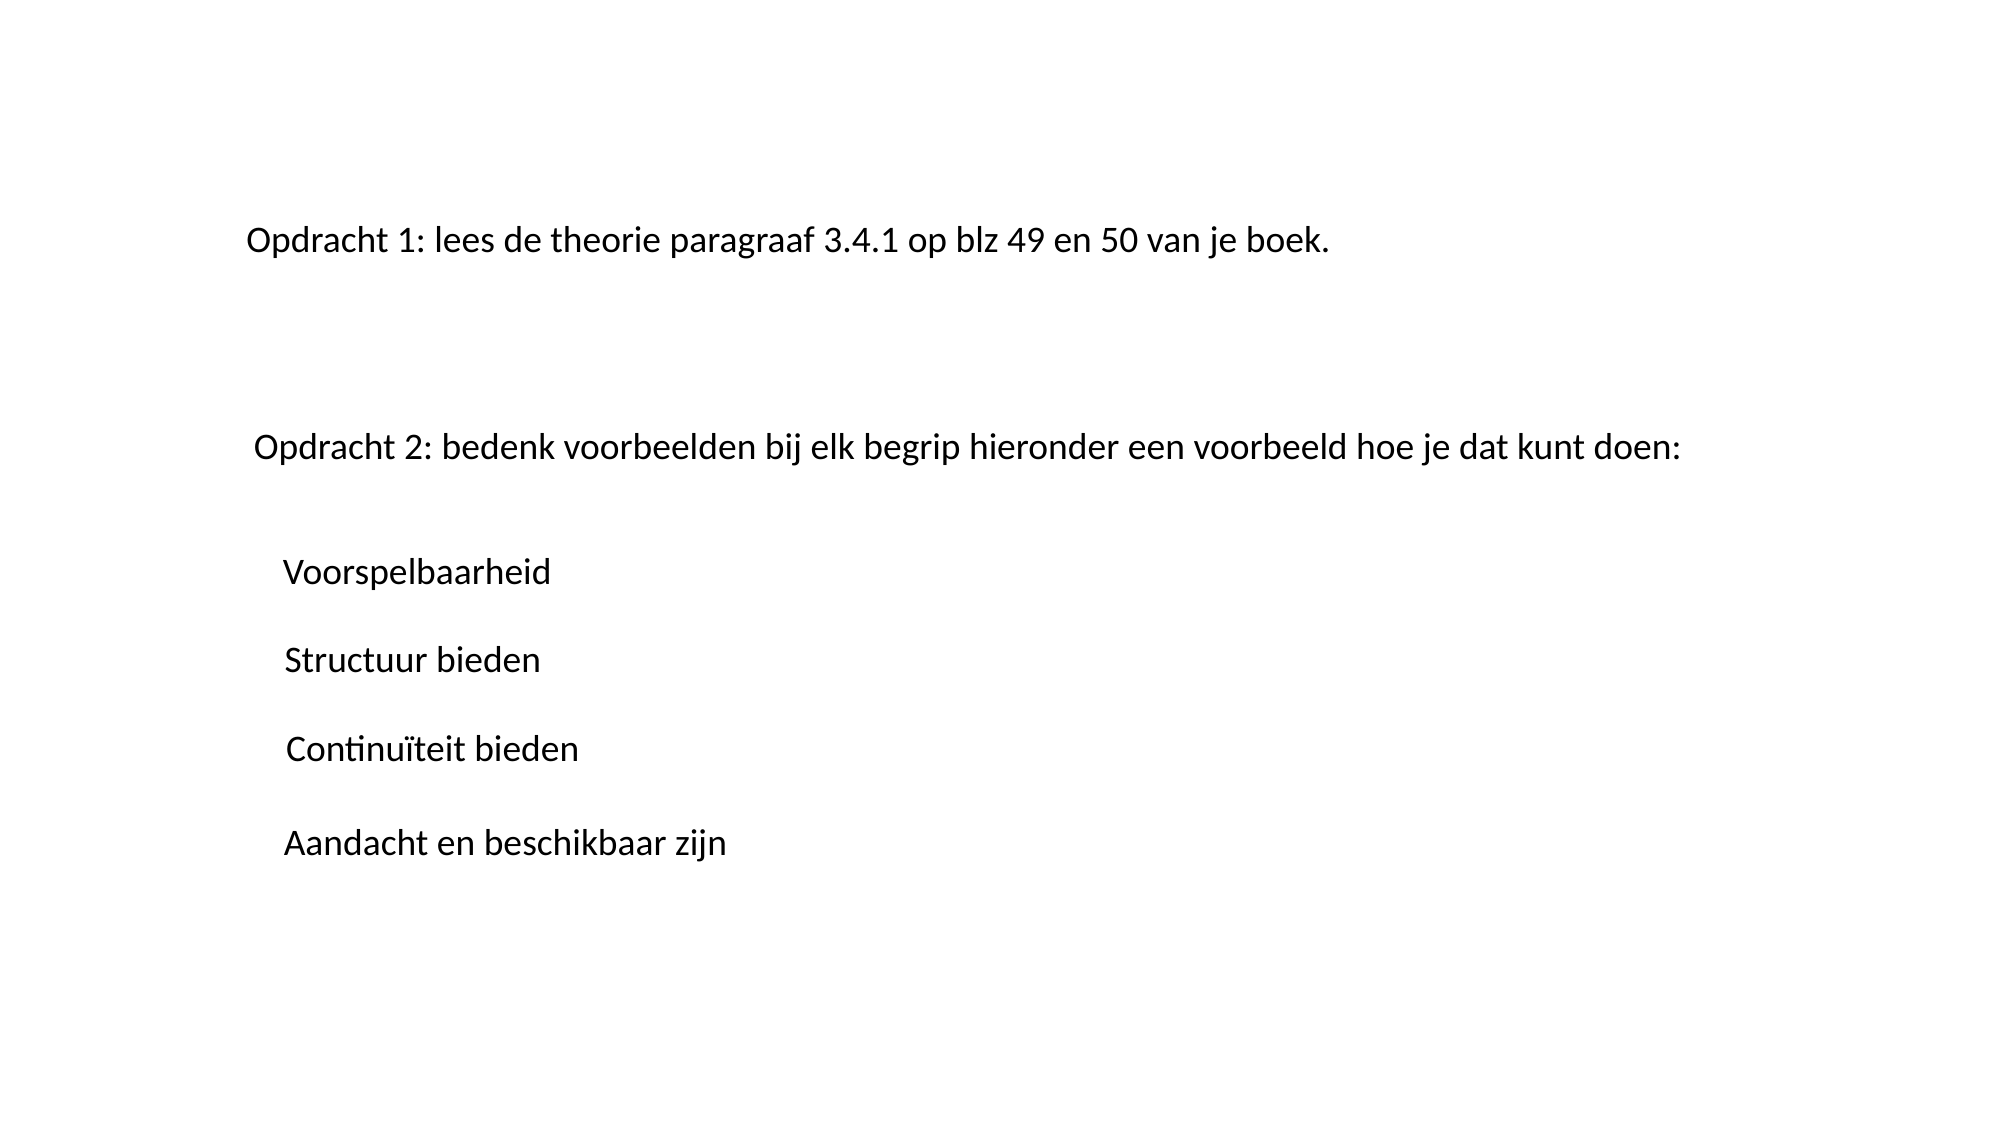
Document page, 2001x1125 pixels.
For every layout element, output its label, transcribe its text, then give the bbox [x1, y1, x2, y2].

text_box Aandacht en beschikbaar zijn [269, 810, 743, 871]
text_box Voorspelbaarheid [268, 539, 567, 600]
text_box Continuïteit bieden [271, 716, 595, 776]
text_box Opdracht 2: bedenk voorbeelden bij elk begrip hieronder een voorbeeld hoe je dat kunt doen: [238, 414, 1699, 475]
text_box Opdracht 1: lees de theorie paragraaf 3.4.1 op blz 49 en 50 van je boek. [231, 207, 1347, 268]
text_box Structuur bieden [269, 627, 557, 688]
